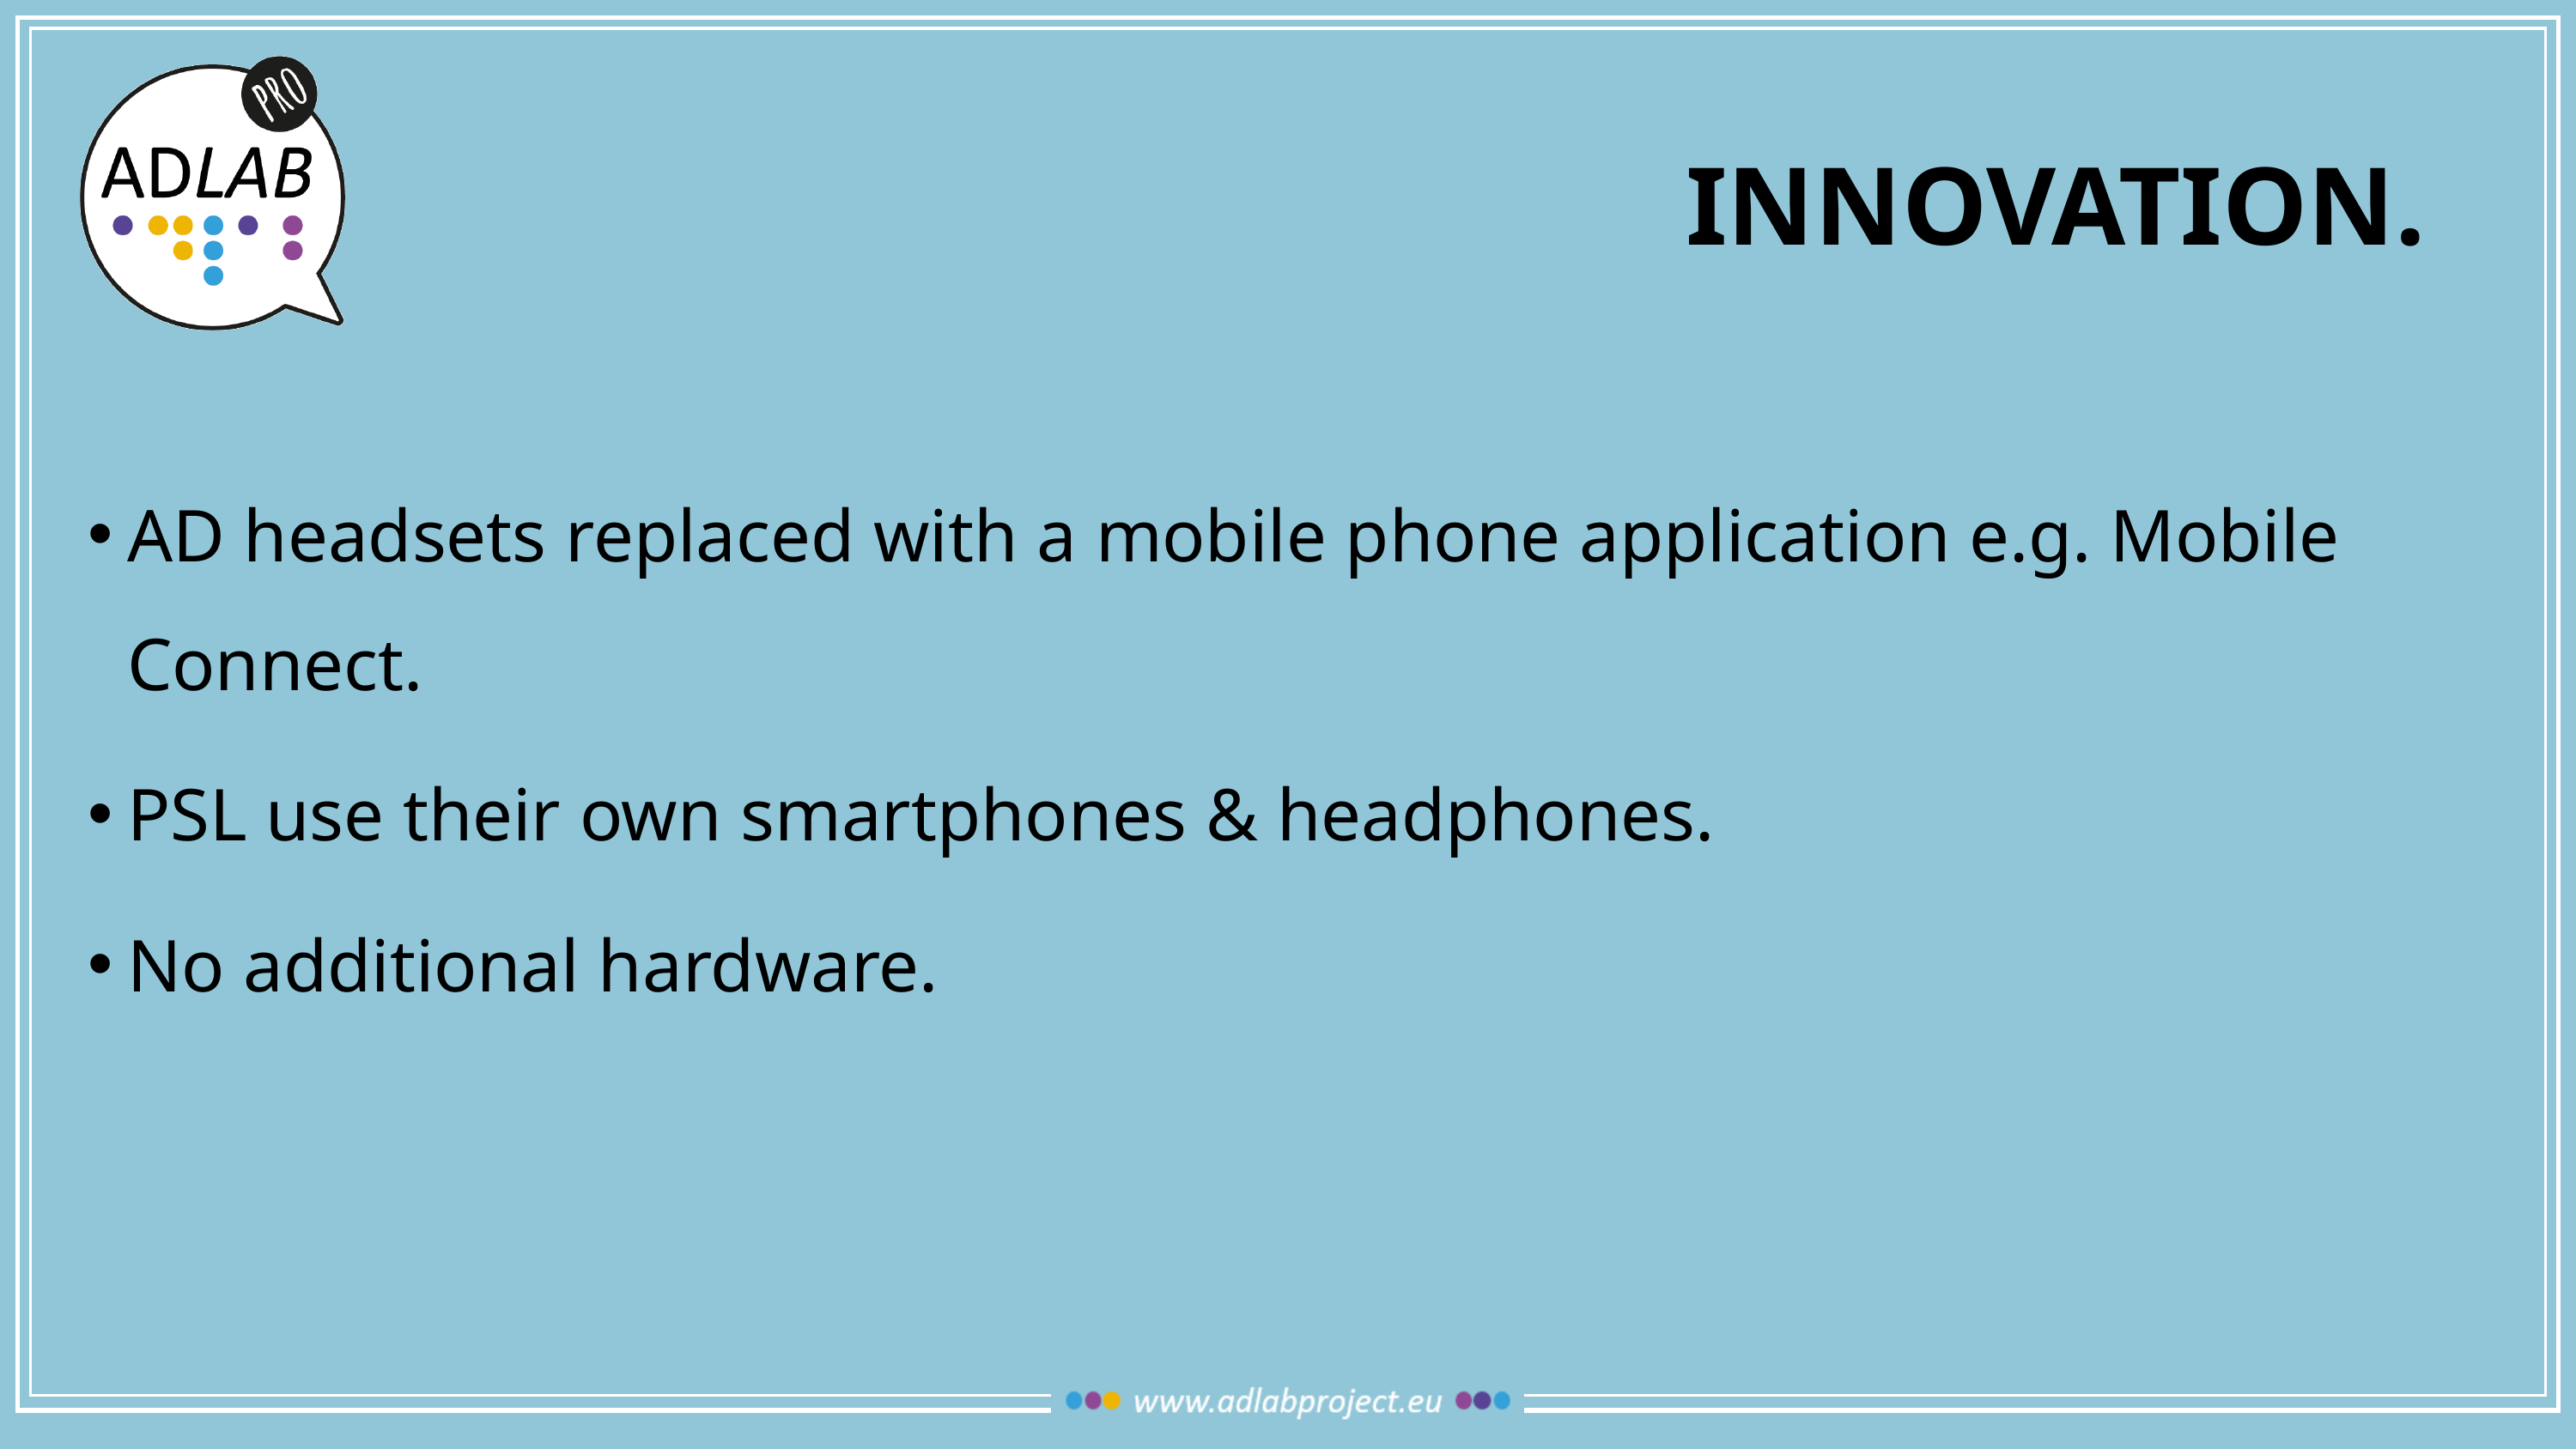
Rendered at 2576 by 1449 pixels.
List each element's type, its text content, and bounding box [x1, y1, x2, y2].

picture [72, 49, 353, 330]
picture [1051, 1378, 1524, 1429]
list AD headsets replaced with a mobile phone application e.g. Mobile Connect. PSL use their own smartphones & headphones. No additional hardware. [75, 440, 2501, 1122]
title innovation. [384, 70, 2467, 351]
